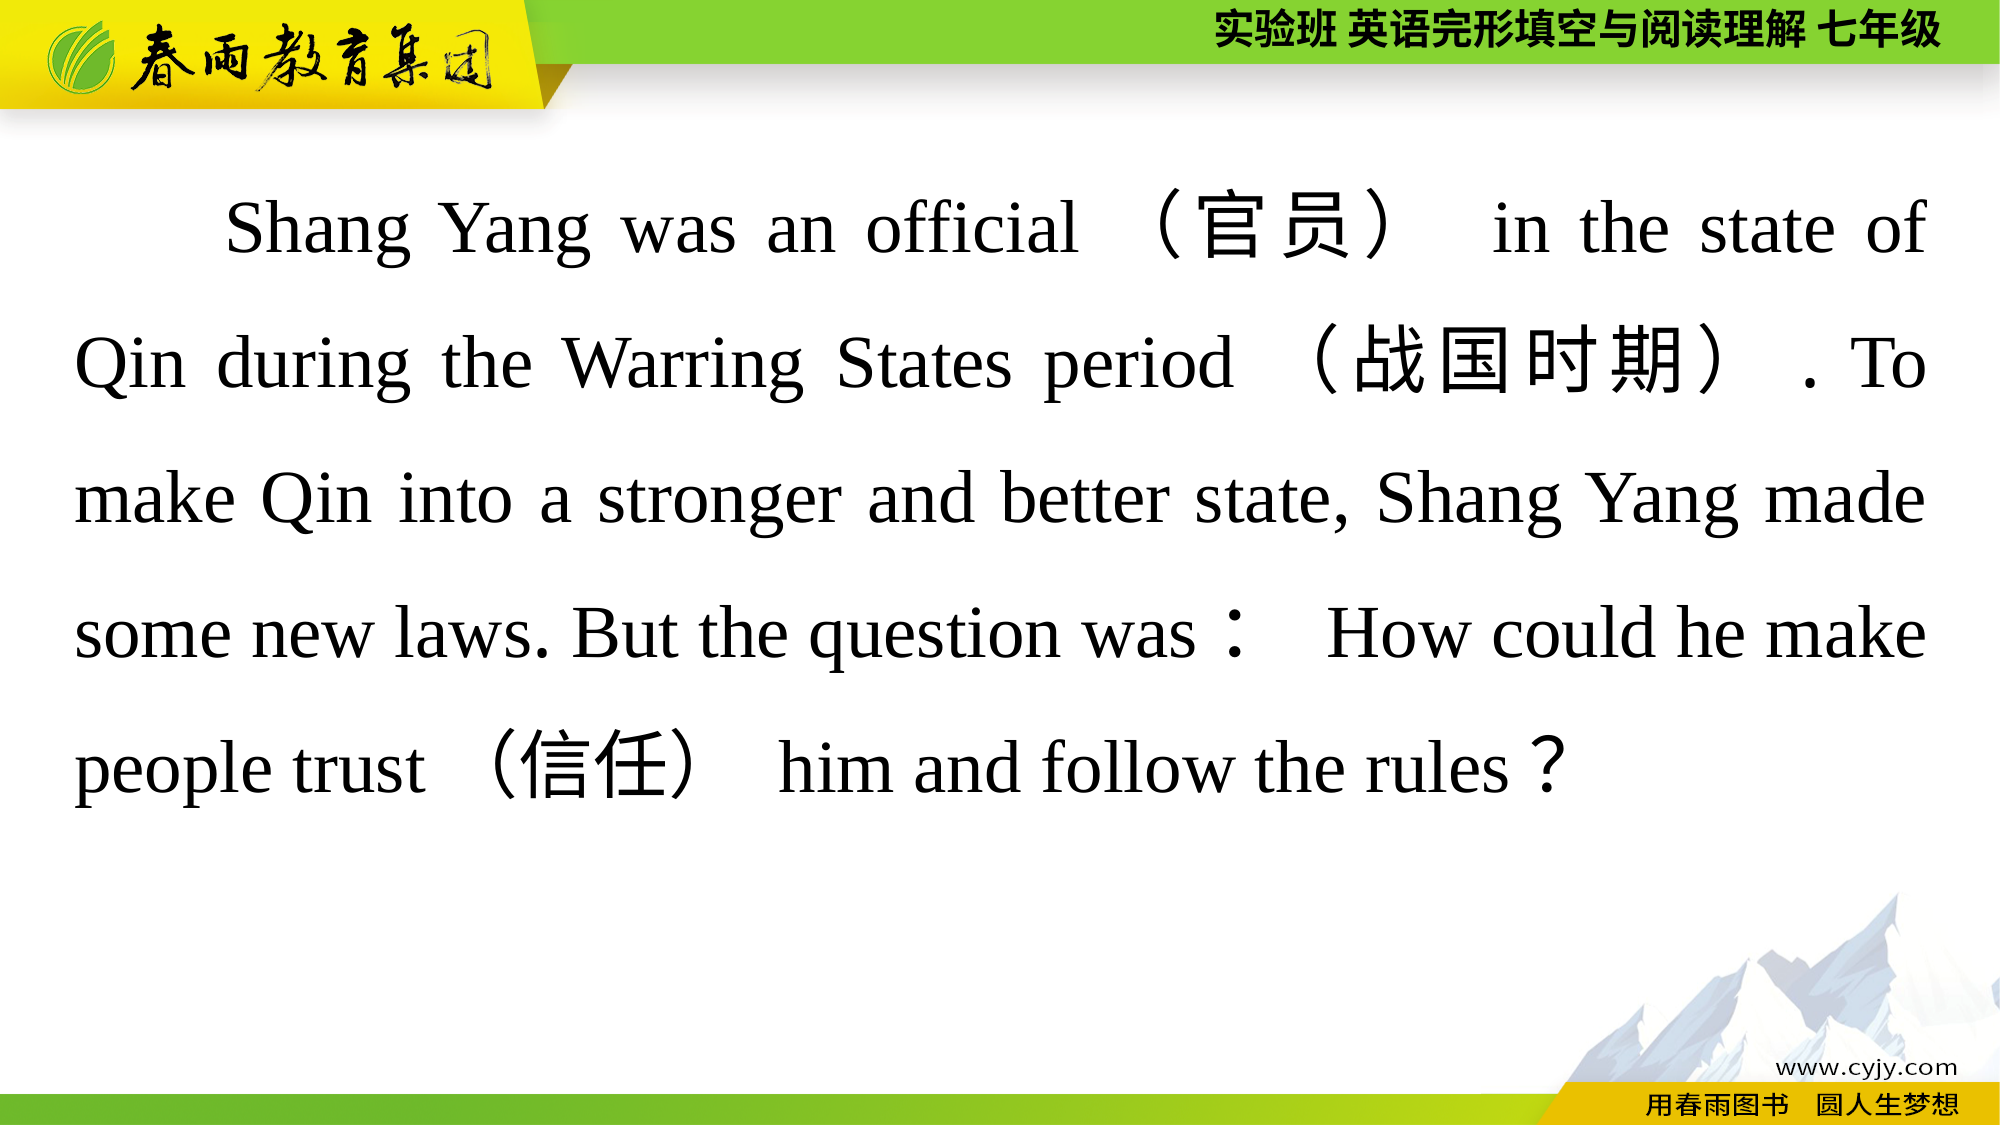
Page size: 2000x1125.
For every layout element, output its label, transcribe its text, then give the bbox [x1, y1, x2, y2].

list Shang Yang was an official（官员） in the state of Qin during the Warring States period（战国时期）. To make Qin into a stronger and better state, Shang Yang made some new laws. But the question was： How could he make people trust（信任） him and follow the rules？ [59, 125, 1944, 805]
picture [0, 0, 2000, 1125]
